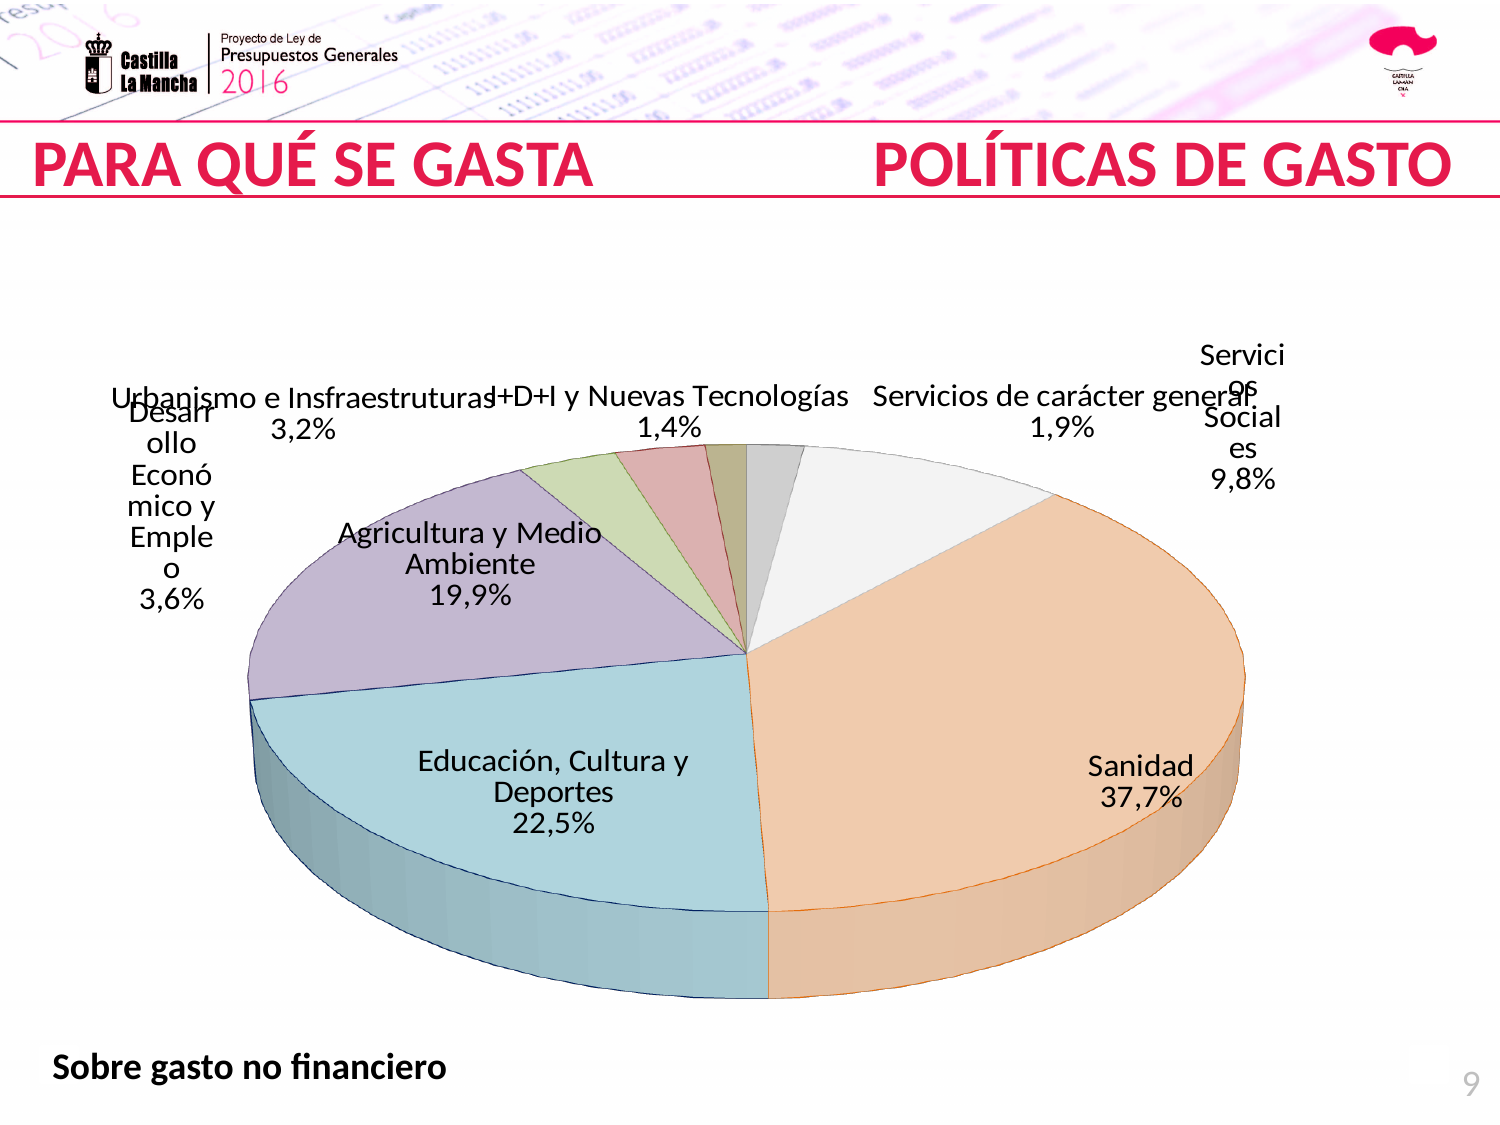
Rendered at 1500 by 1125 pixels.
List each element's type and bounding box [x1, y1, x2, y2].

picture [0, 197, 1500, 1125]
chart [100, 242, 1306, 1082]
picture [0, 4, 1500, 195]
